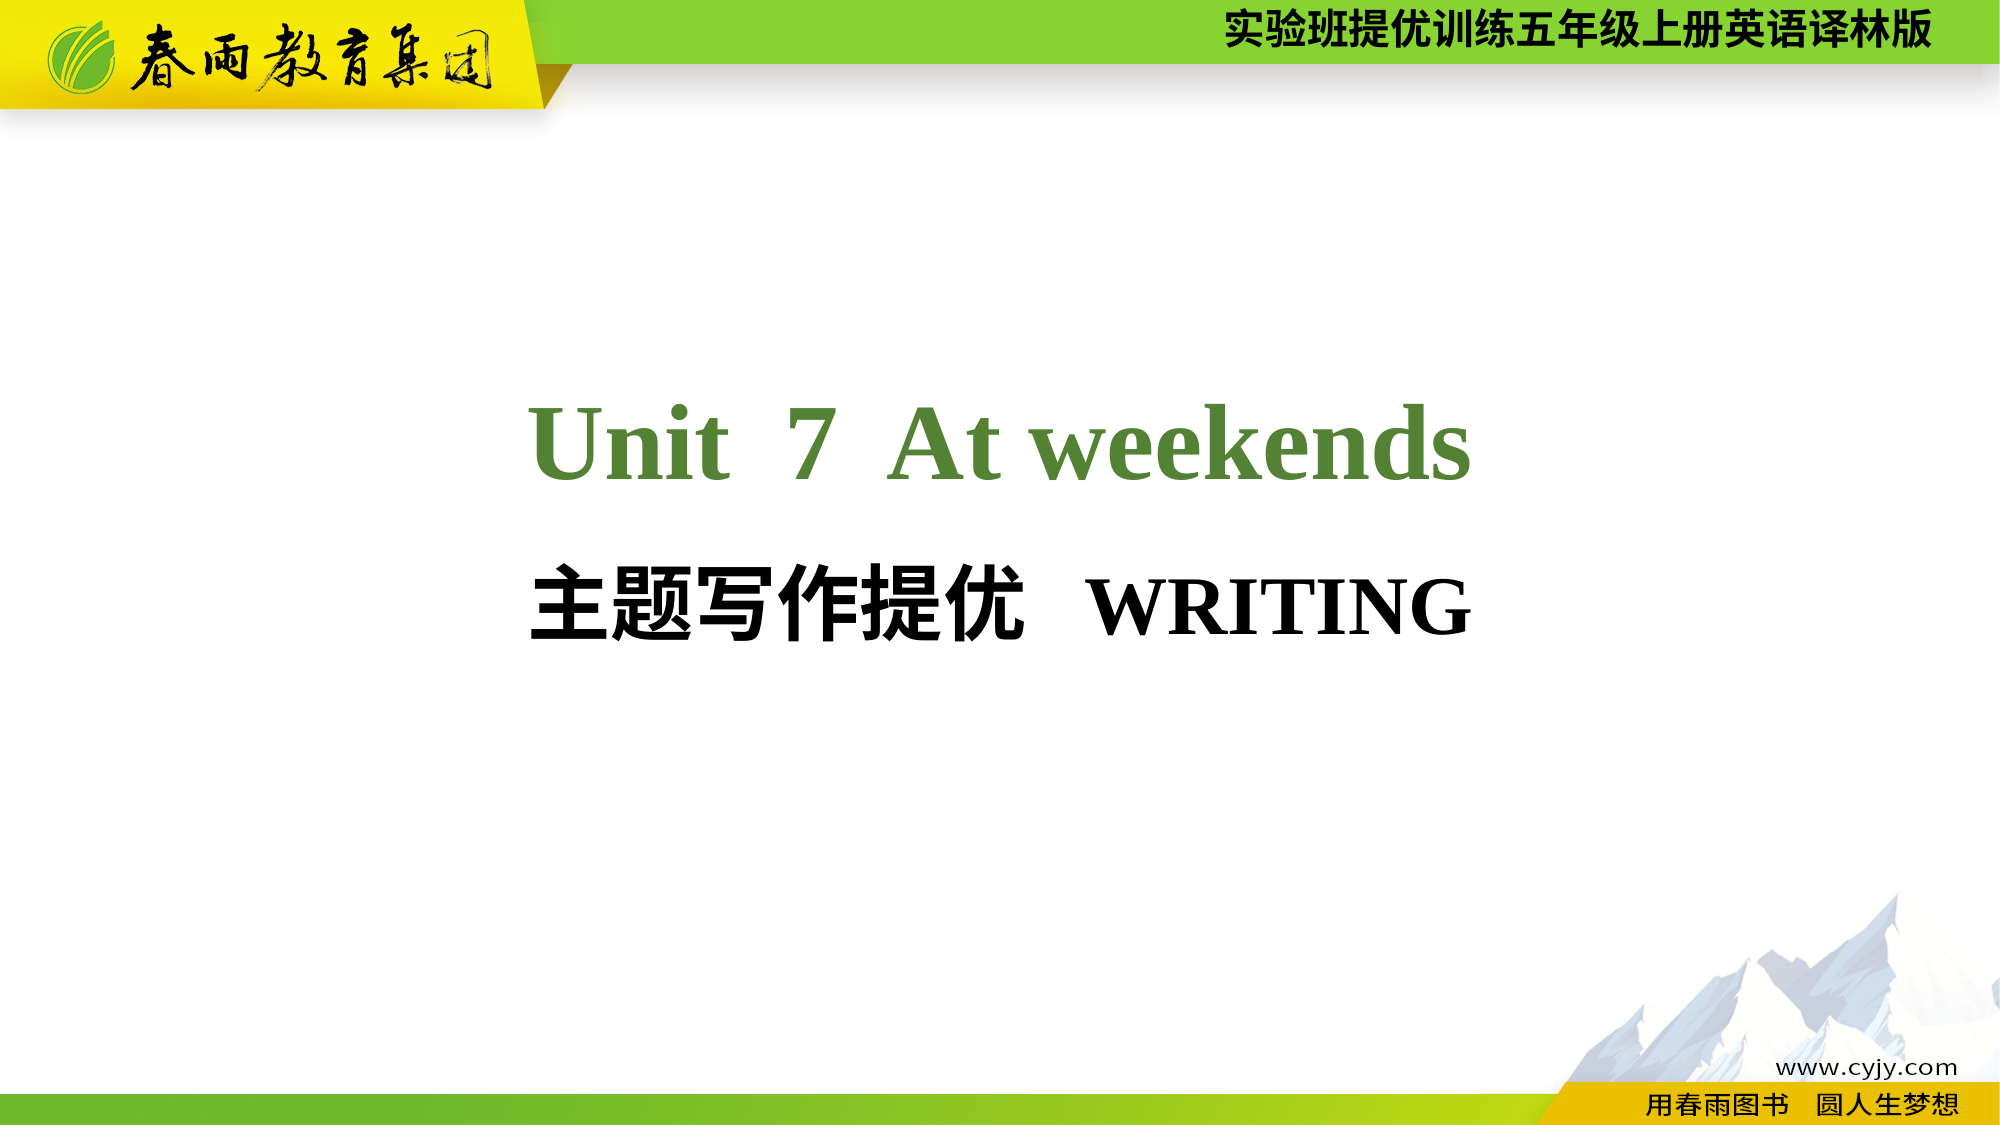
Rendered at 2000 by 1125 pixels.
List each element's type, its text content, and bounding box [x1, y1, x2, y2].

picture [0, 0, 2000, 298]
picture [0, 659, 2000, 1125]
text_box Unit 7 At weekends 主题写作提优 WRITING [0, 298, 2000, 659]
